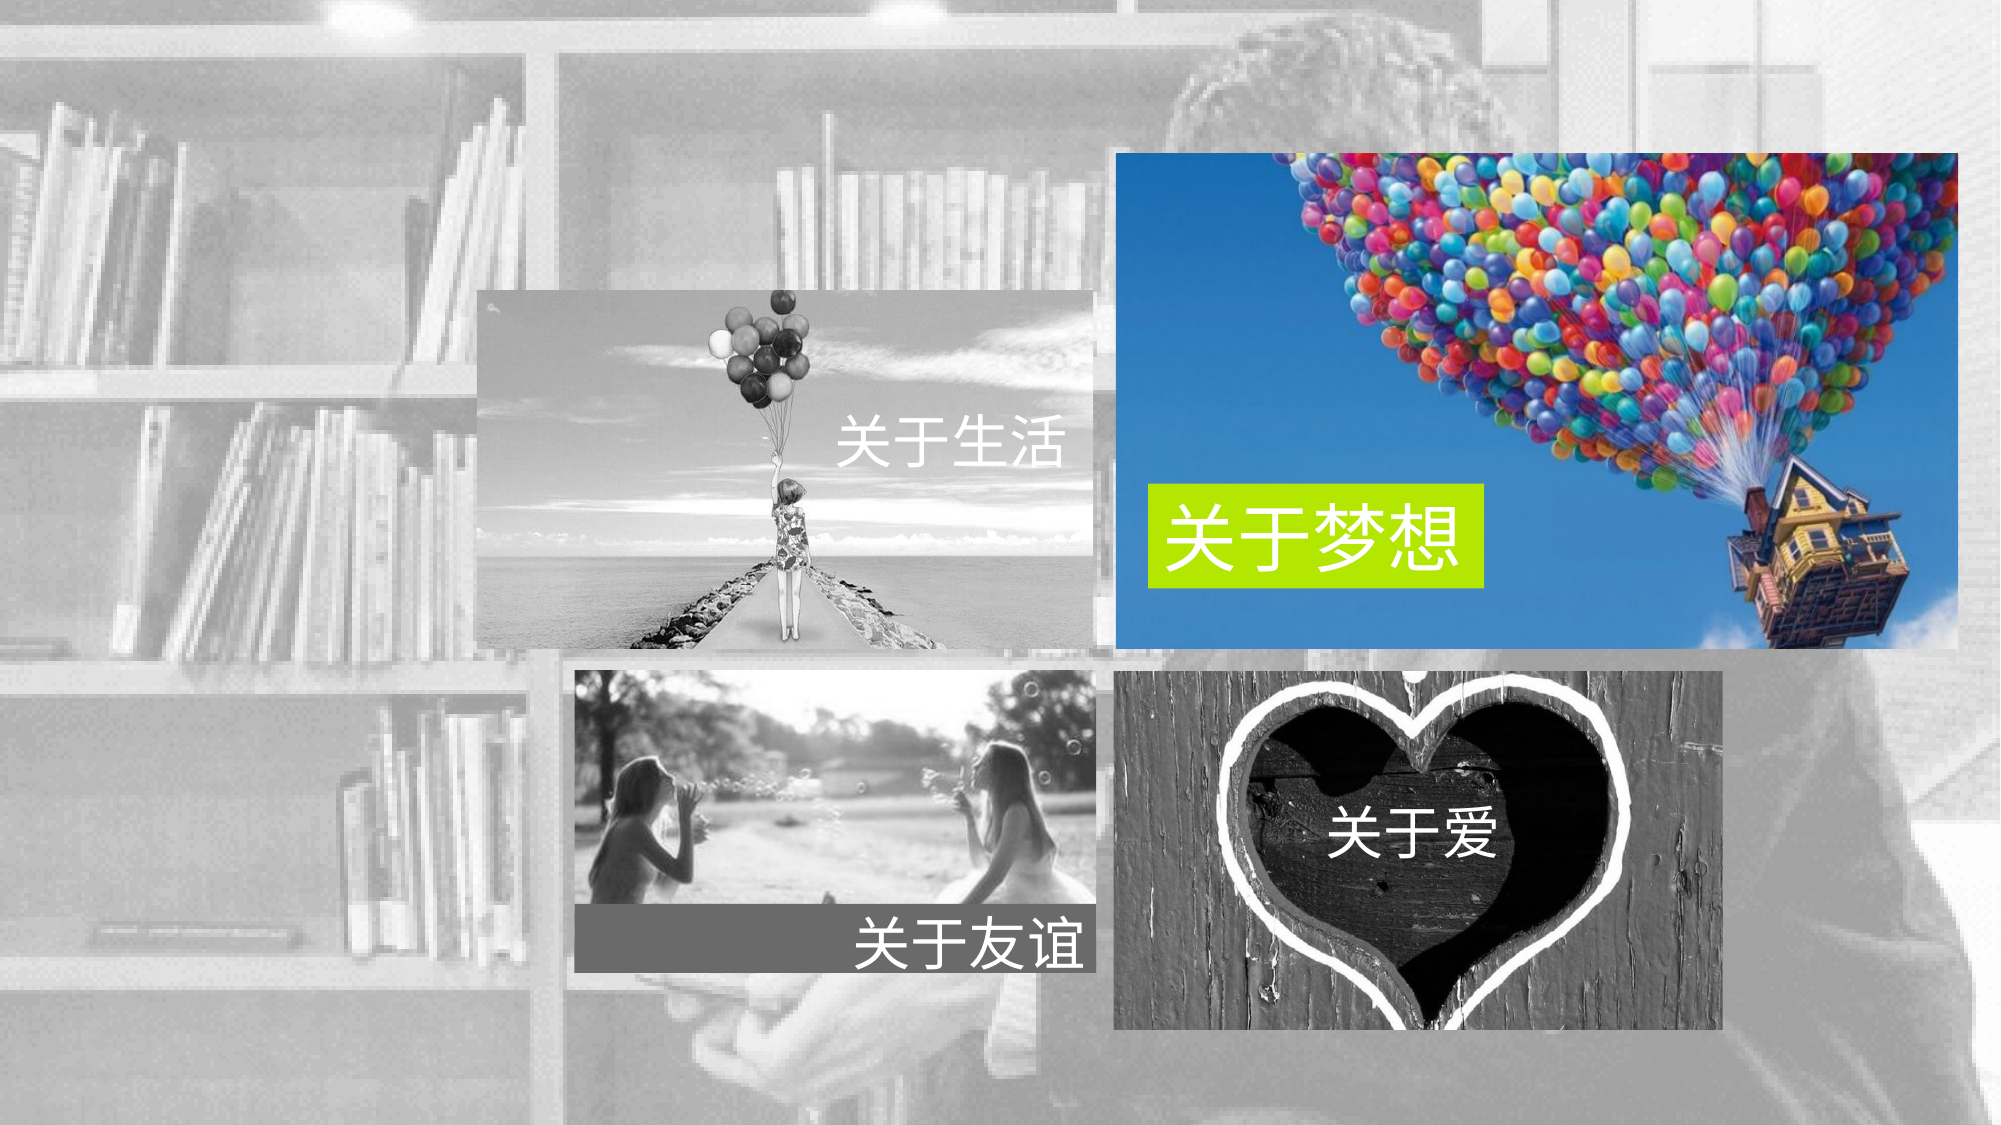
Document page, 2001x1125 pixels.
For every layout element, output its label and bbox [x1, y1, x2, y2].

picture [0, 0, 2000, 1125]
text_box [574, 670, 1112, 986]
text_box [1113, 671, 1723, 1030]
text_box [476, 290, 1115, 649]
text_box [1115, 153, 1959, 649]
